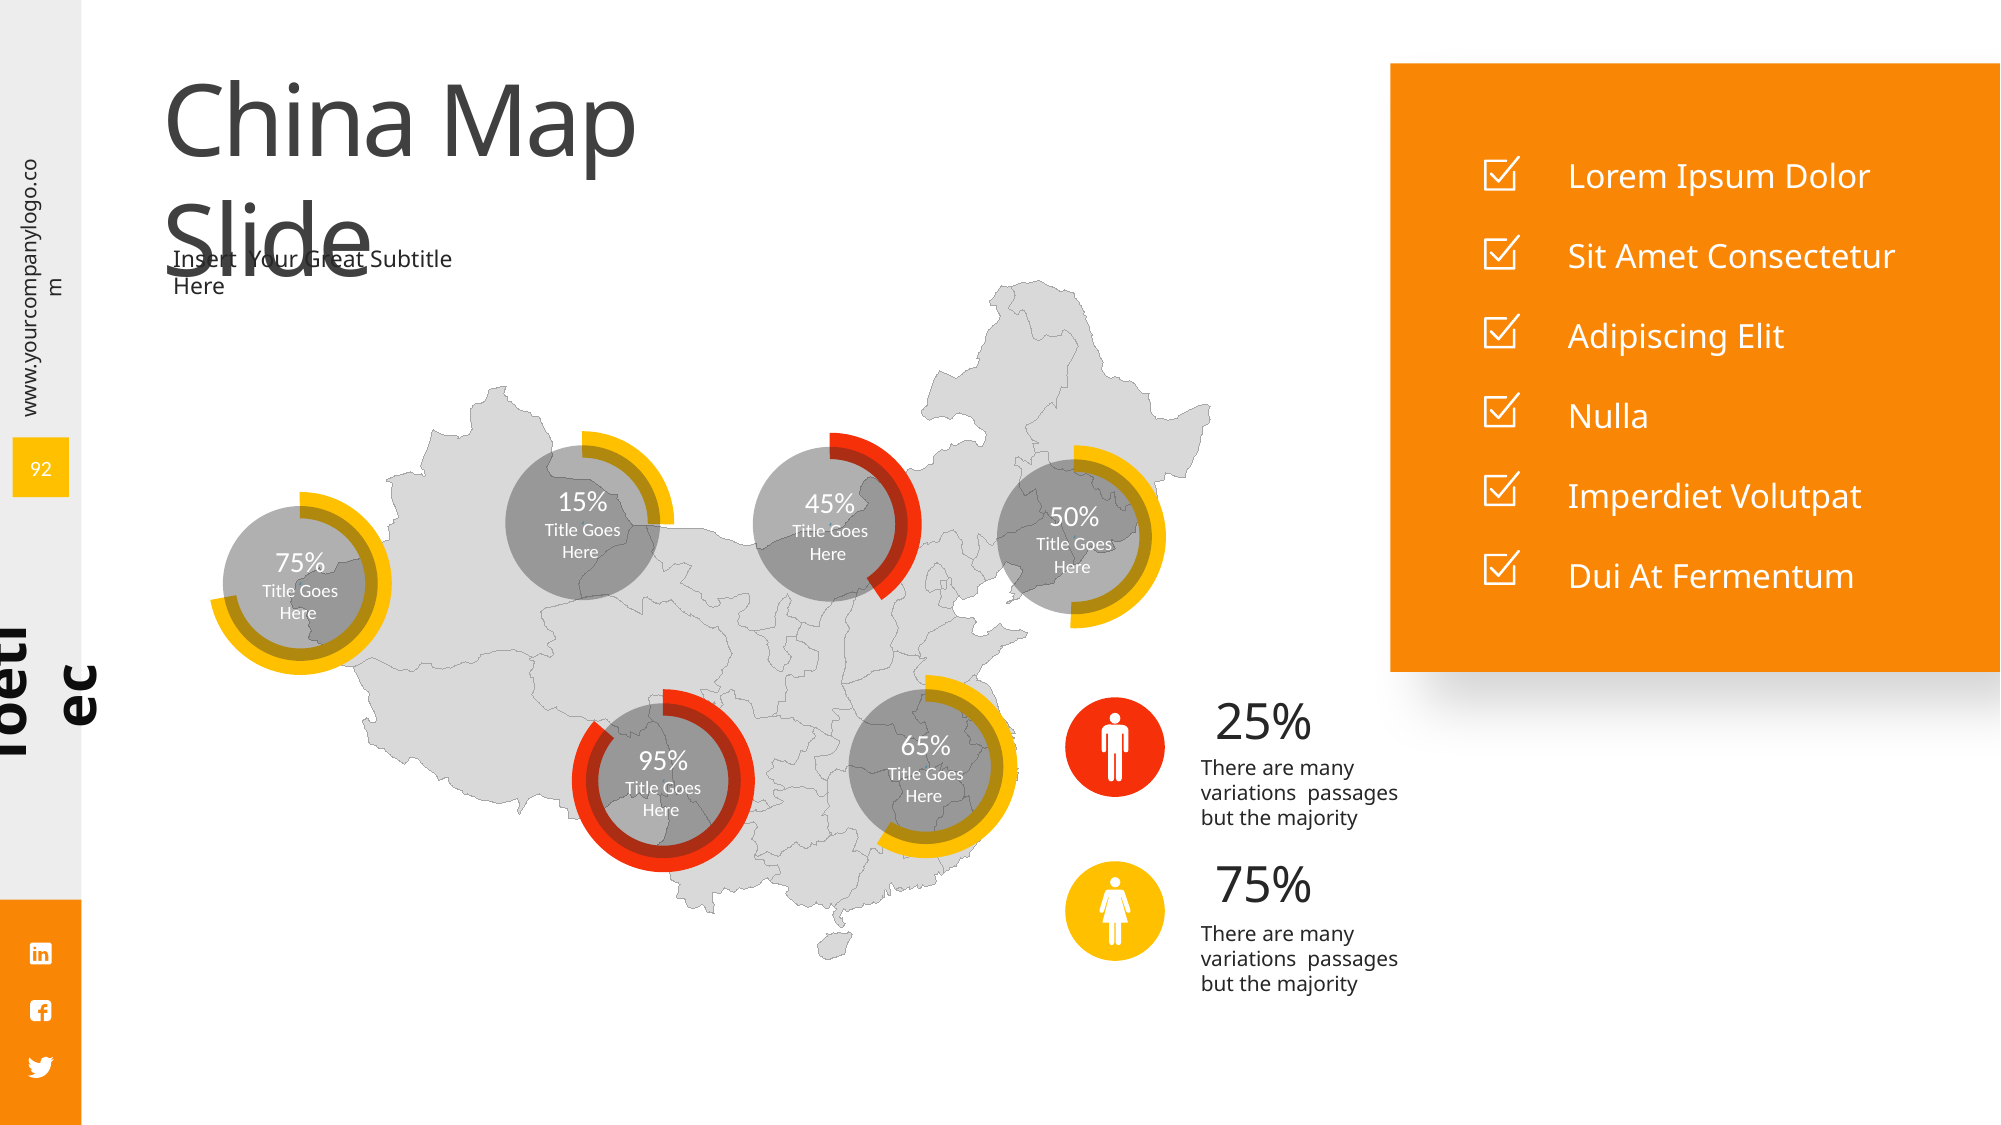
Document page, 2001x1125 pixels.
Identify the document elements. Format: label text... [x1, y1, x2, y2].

text_box 25% [1215, 689, 1314, 750]
text_box China Map Slide [147, 116, 677, 236]
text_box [1484, 155, 1520, 191]
slide_number 92 [12, 437, 69, 498]
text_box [1065, 697, 1165, 797]
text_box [1484, 471, 1520, 507]
text_box Lorem Ipsum Dolor Sit Amet Consectetur Adipiscing Elit Nulla Imperdiet Volutpat Dui At Fermentum [1553, 108, 1972, 603]
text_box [1484, 550, 1520, 585]
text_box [1484, 234, 1520, 270]
text_box [1389, 62, 2000, 673]
text_box 75% [1215, 852, 1314, 913]
text_box There are many variations passages but the majority [1210, 754, 1415, 830]
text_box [289, 280, 1210, 960]
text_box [1484, 392, 1520, 428]
text_box There are many variations passages but the majority [1200, 920, 1415, 996]
text_box Insert Your Great Subtitle Here [158, 237, 512, 307]
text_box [1065, 861, 1165, 961]
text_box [208, 431, 1166, 873]
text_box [1484, 313, 1520, 349]
